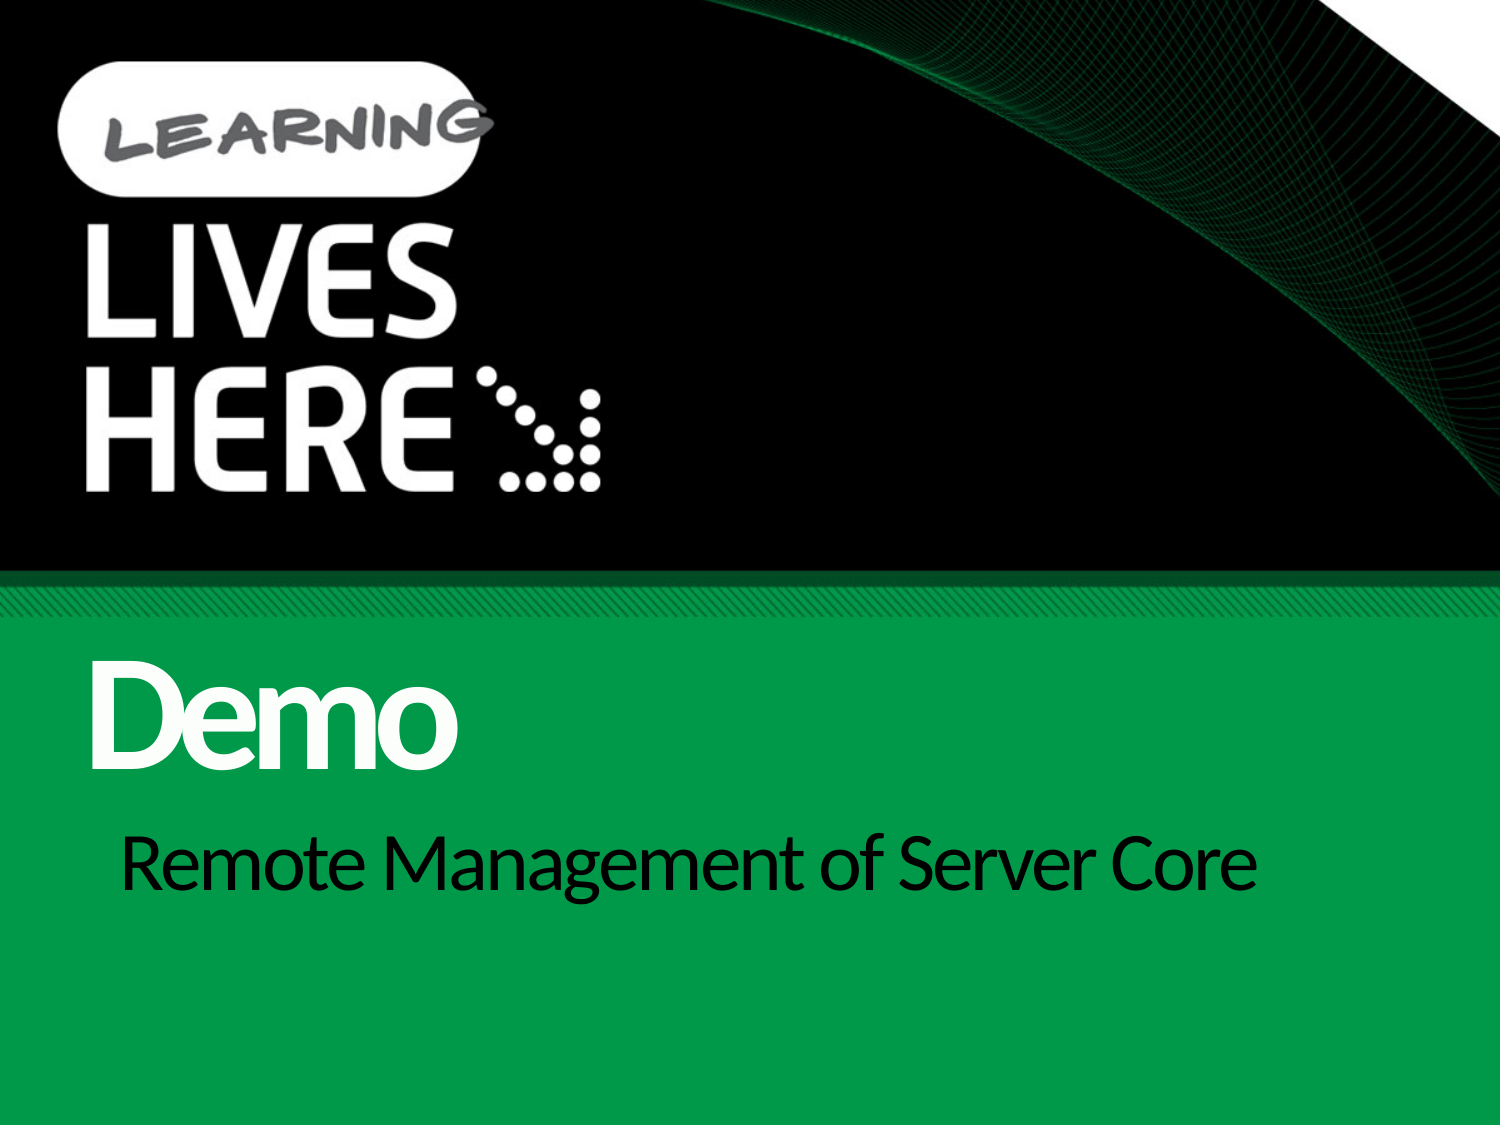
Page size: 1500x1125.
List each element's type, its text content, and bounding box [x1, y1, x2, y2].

picture [0, 0, 1500, 1125]
title Remote Management of Server Core [119, 818, 1375, 943]
list Demo [83, 625, 1344, 800]
